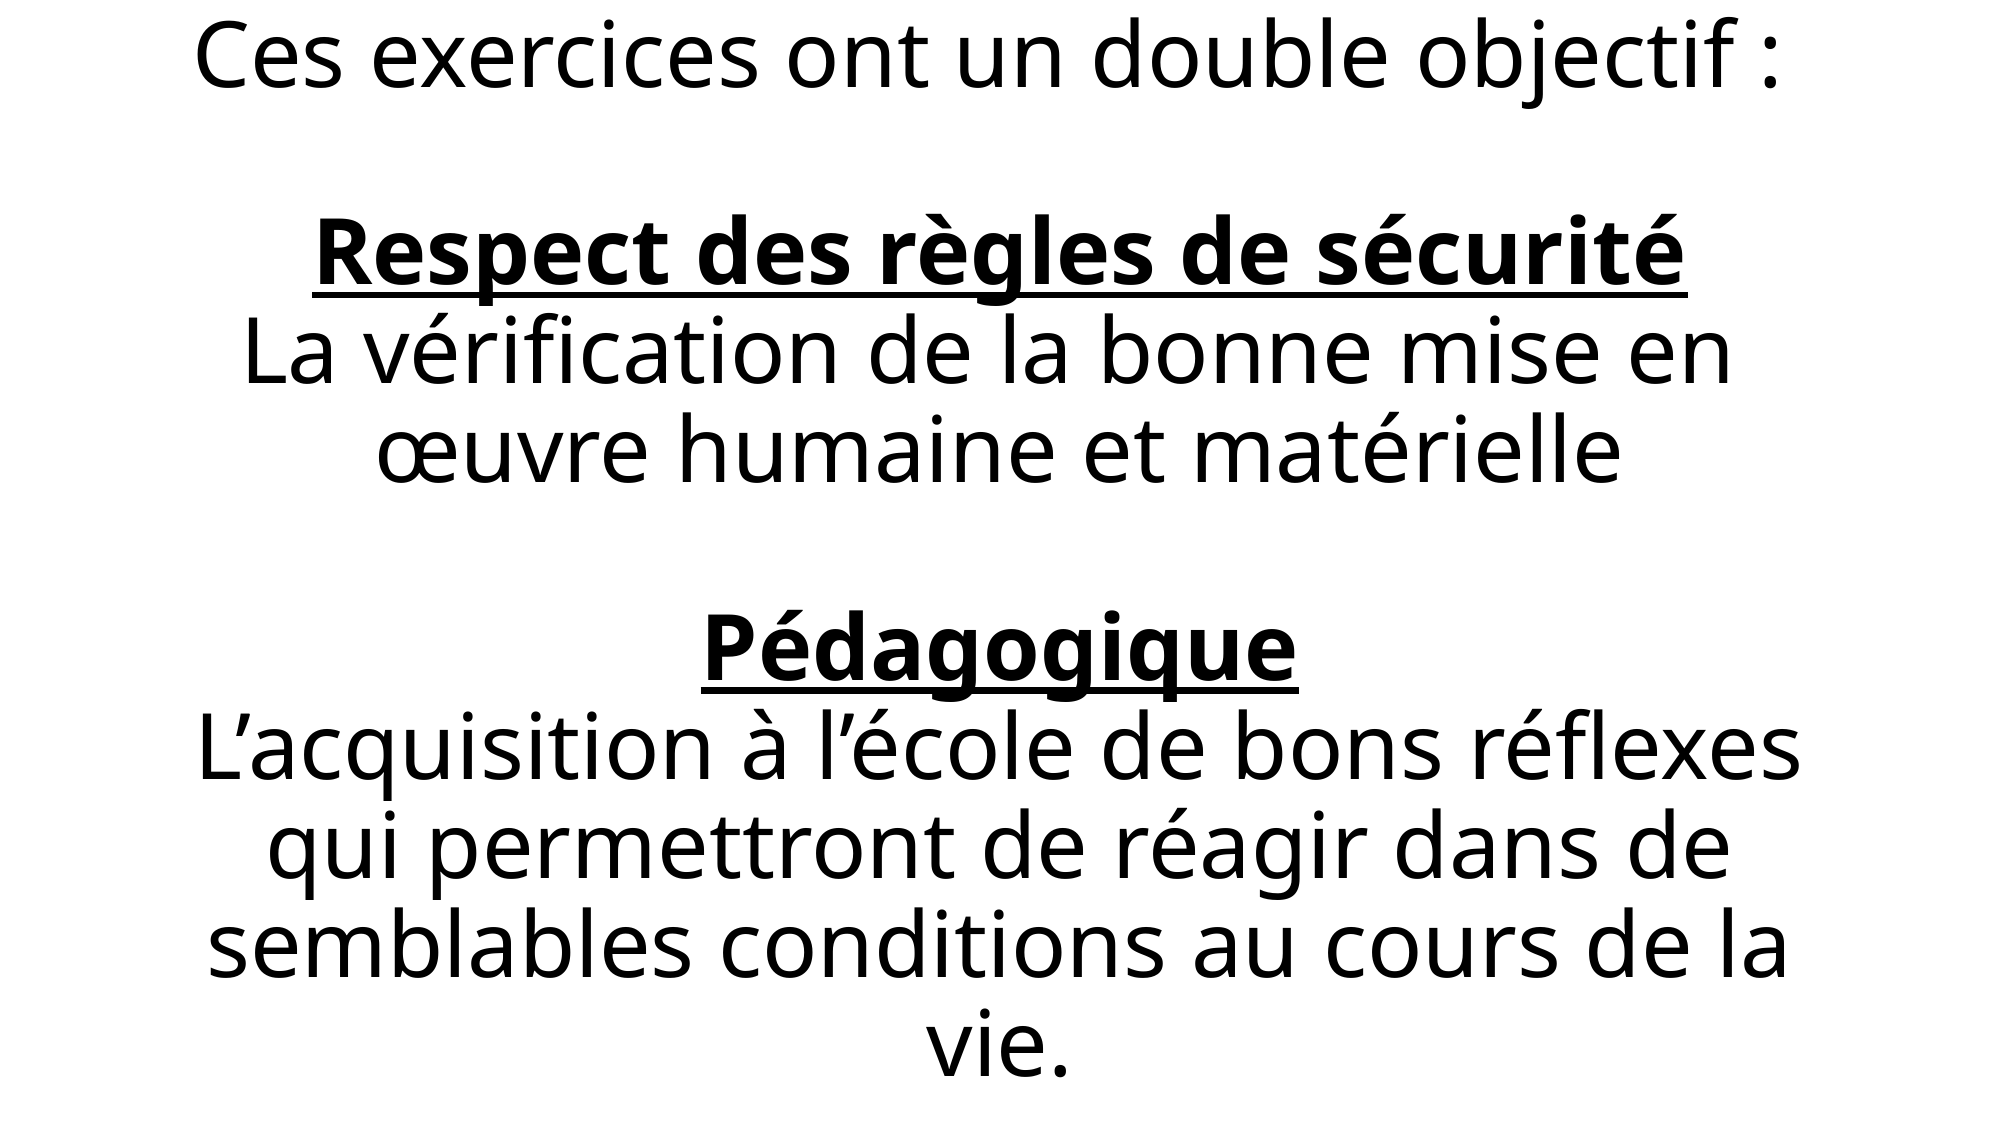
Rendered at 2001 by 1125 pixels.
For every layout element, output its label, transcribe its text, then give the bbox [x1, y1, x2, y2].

title Ces exercices ont un double objectif : Respect des règles de sécurité La vérification de la bonne mise en œuvre humaine et matérielle Pédagogique L’acquisition à l’école de bons réflexes qui permettront de réagir dans de semblables conditions au cours de la vie. [137, 36, 1863, 1068]
